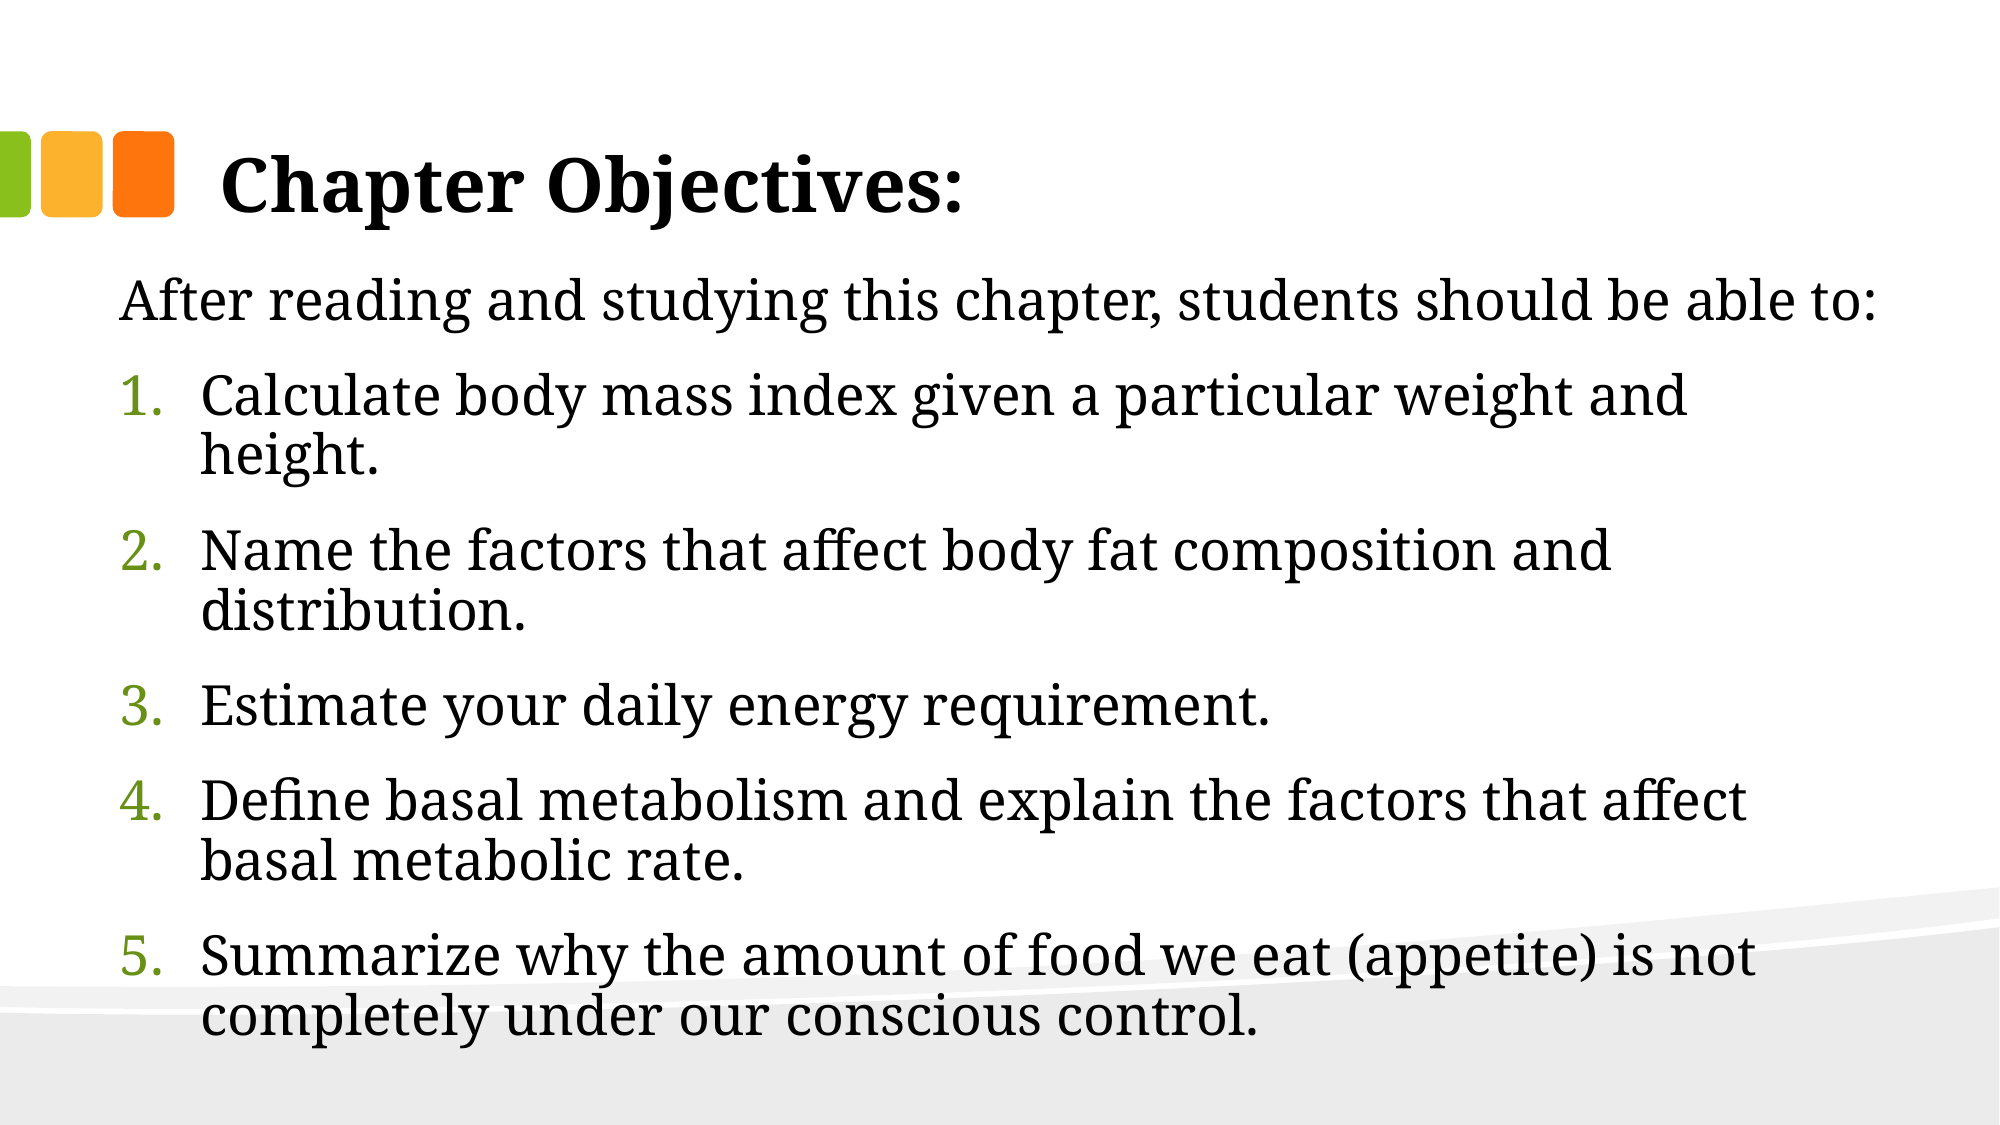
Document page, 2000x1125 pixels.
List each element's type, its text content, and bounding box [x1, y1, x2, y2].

list After reading and studying this chapter, students should be able to: Calculate body mass index given a particular weight and height. Name the factors that affect body fat composition and distribution. Estimate your daily energy requirement. Define basal metabolism and explain the factors that affect basal metabolic rate. Summarize why the amount of food we eat (appetite) is not completely under our conscious control. [99, 262, 1900, 1088]
title Chapter Objectives: [199, 24, 1800, 238]
